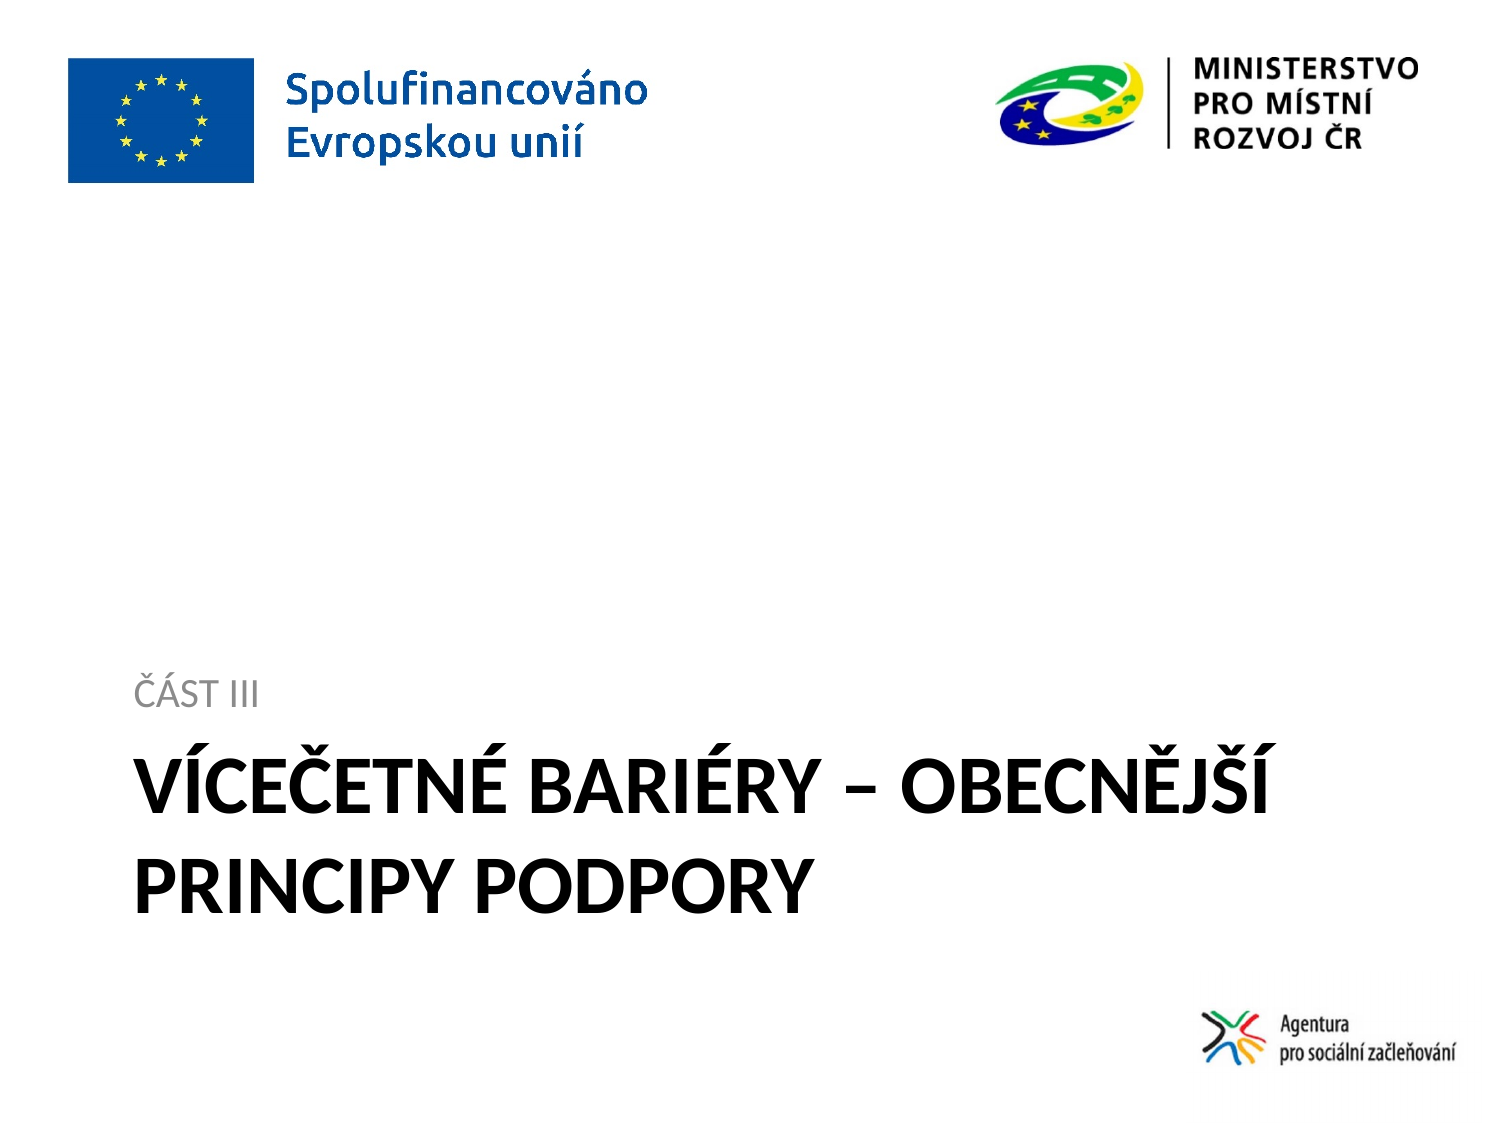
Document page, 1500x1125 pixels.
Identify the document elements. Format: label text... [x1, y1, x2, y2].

picture [994, 57, 1418, 150]
picture [1185, 971, 1483, 1123]
picture [54, 38, 671, 199]
list ČÁST III [118, 476, 1394, 723]
title VÍCEČETNÉ BARIÉRY – obecnější principy podpory [118, 723, 1394, 947]
